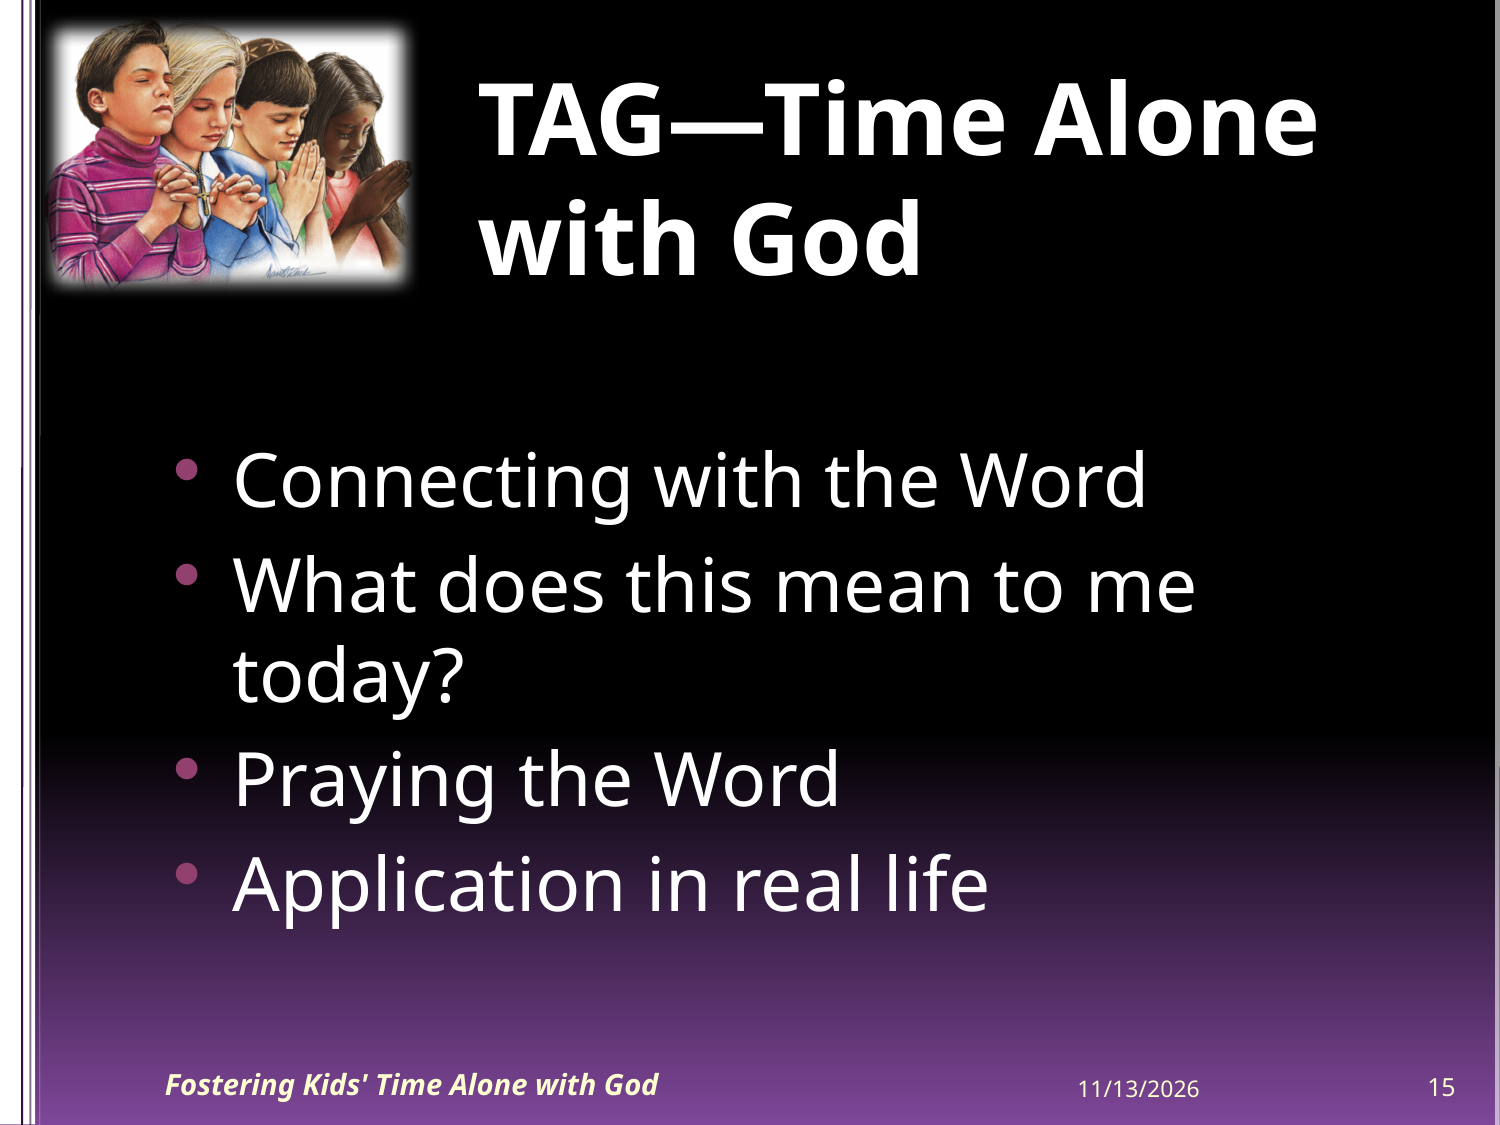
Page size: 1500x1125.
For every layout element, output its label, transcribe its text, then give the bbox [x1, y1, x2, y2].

footer Fostering Kids' Time Alone with God [150, 1053, 1063, 1114]
list Connecting with the Word What does this mean to me today? Praying the Word Application in real life [150, 425, 1425, 1053]
title TAG—Time Alone with God [462, 37, 1450, 313]
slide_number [1063, 1053, 1412, 1114]
slide_number 15 [1412, 1053, 1488, 1114]
picture [48, 23, 411, 289]
